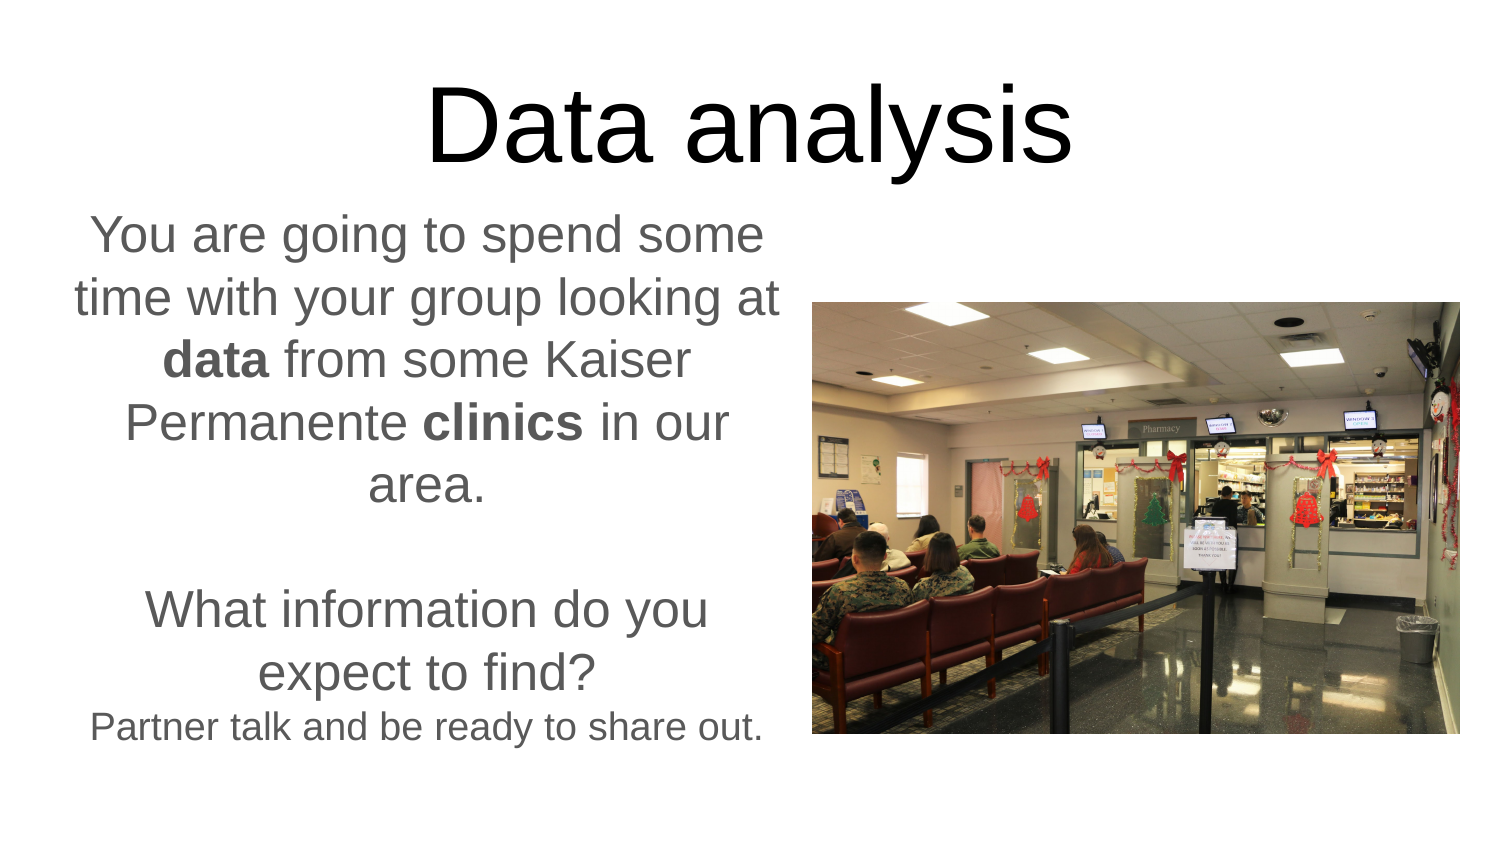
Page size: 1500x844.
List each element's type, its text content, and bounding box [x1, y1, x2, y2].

title Data analysis [51, 38, 1449, 200]
subtitle You are going to spend some time with your group looking at data from some Kaiser Permanente clinics in our area. What information do you expect to find? Partner talk and be ready to share out. [51, 185, 804, 793]
picture [812, 302, 1460, 734]
